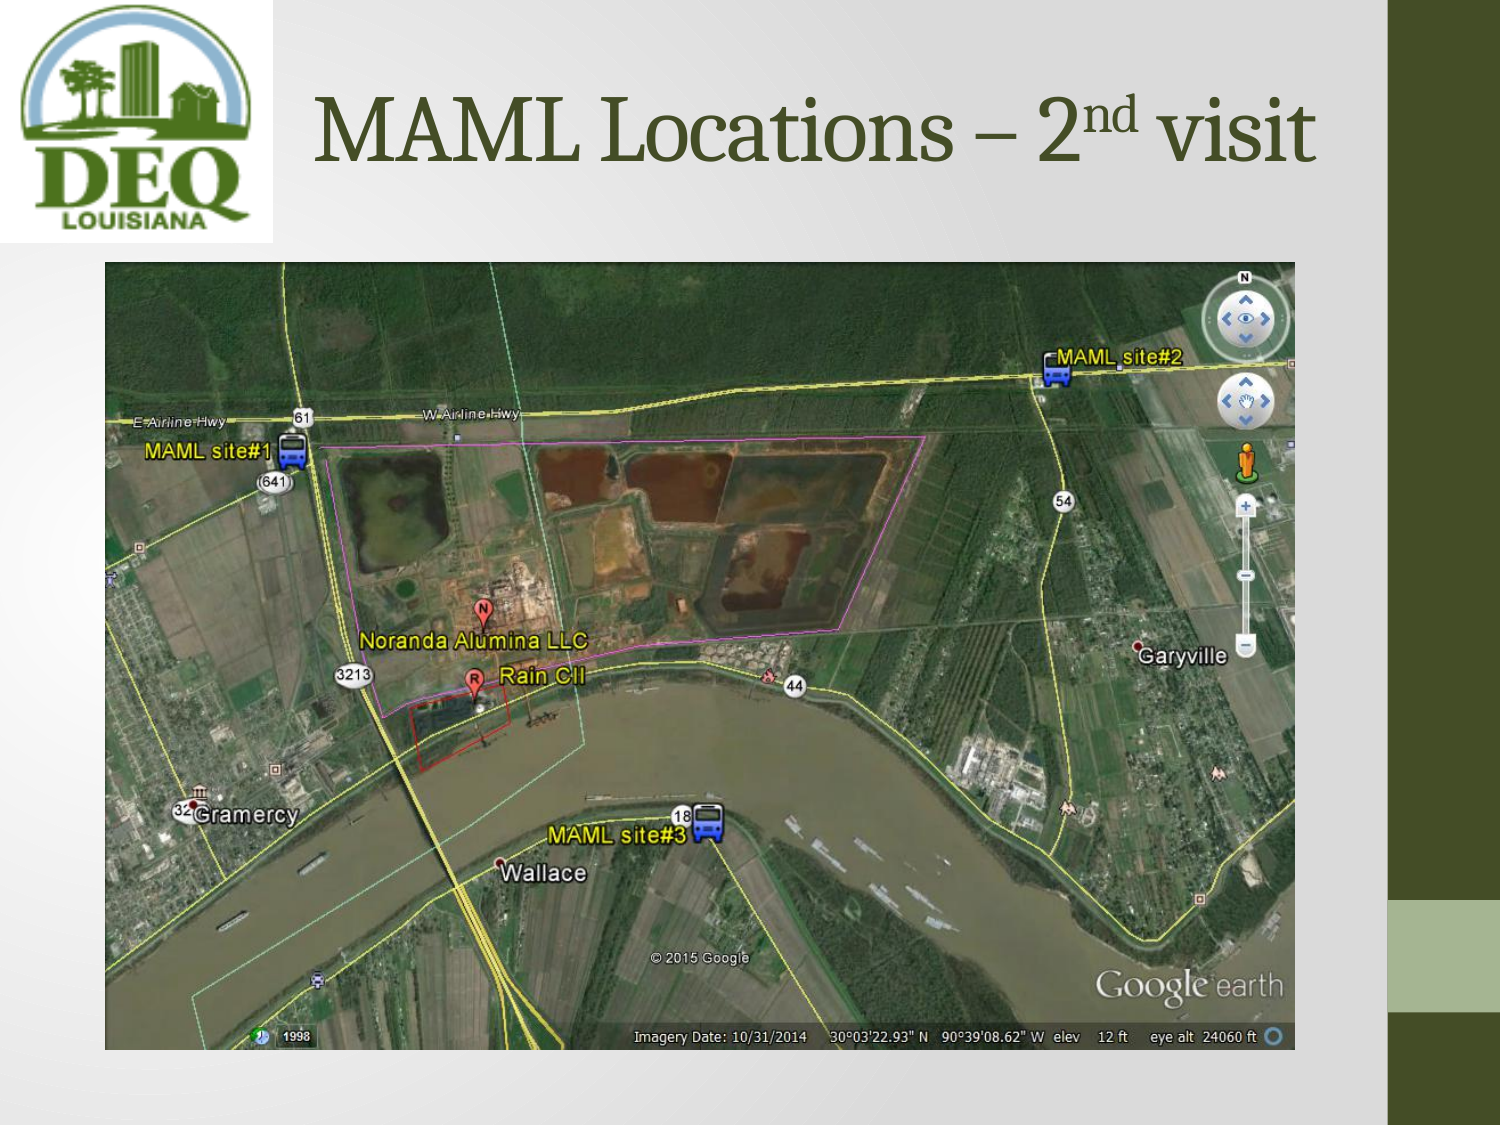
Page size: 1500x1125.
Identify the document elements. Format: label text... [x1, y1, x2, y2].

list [104, 261, 1296, 1051]
picture [0, 0, 274, 243]
title MAML Locations – 2nd visit [297, 28, 1376, 217]
